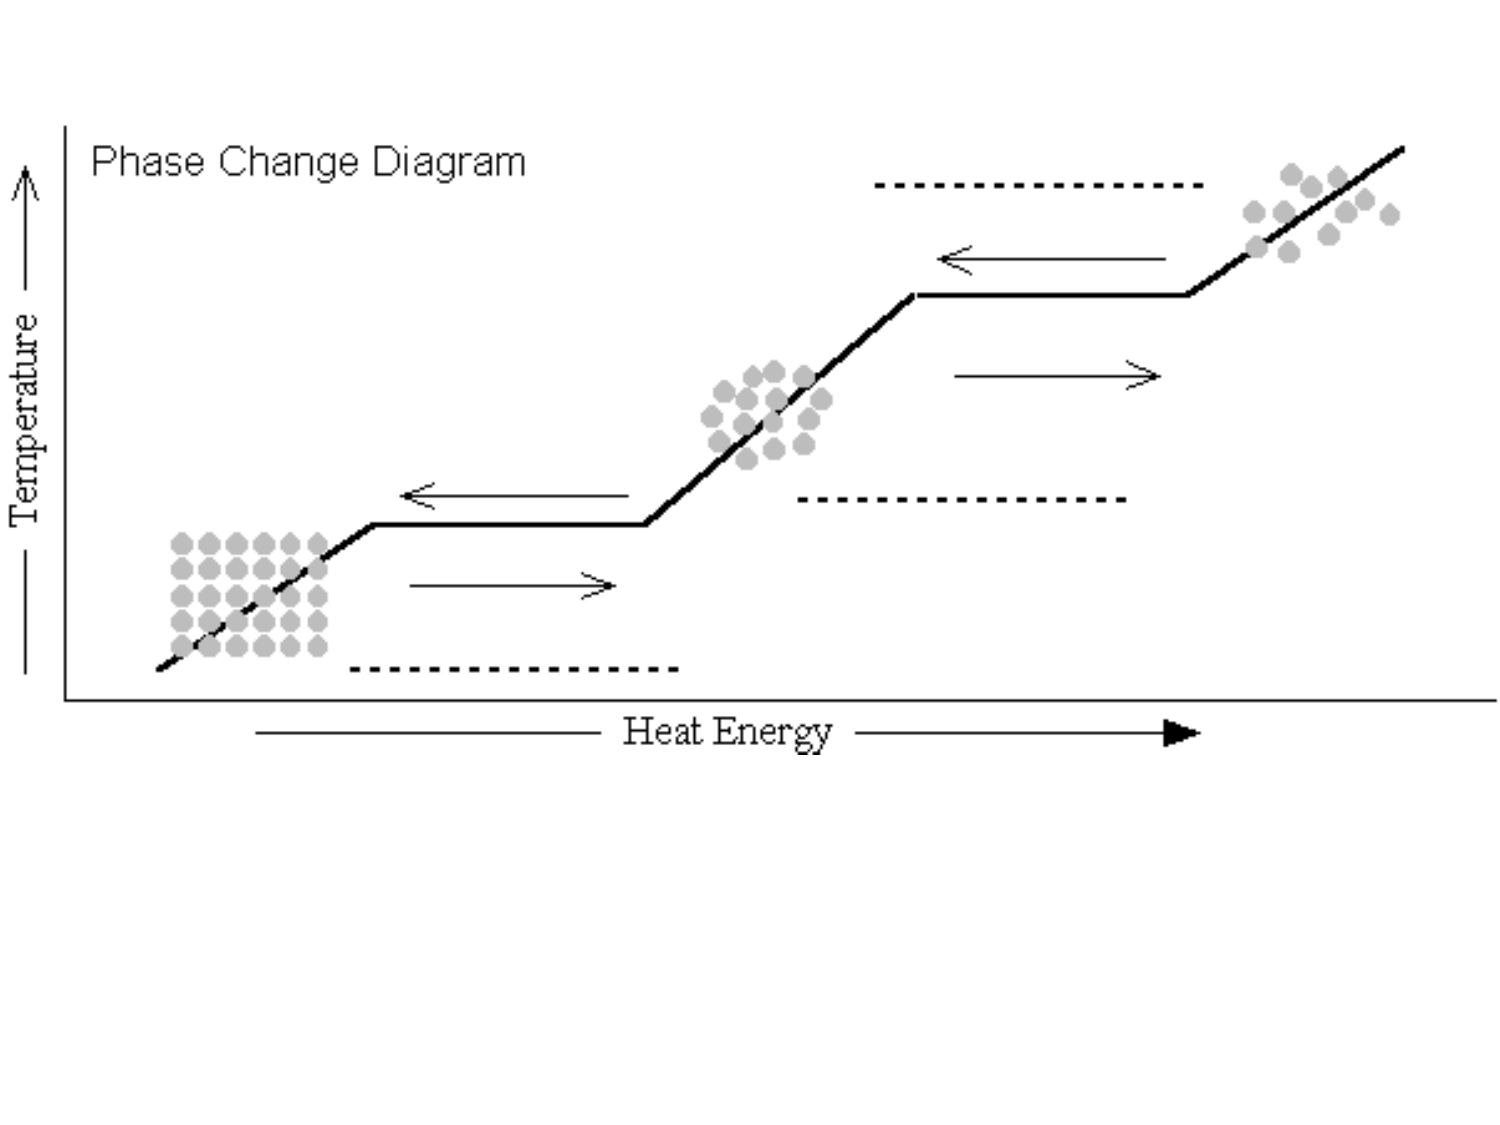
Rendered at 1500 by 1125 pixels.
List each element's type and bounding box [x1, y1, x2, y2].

picture [0, 124, 1500, 755]
